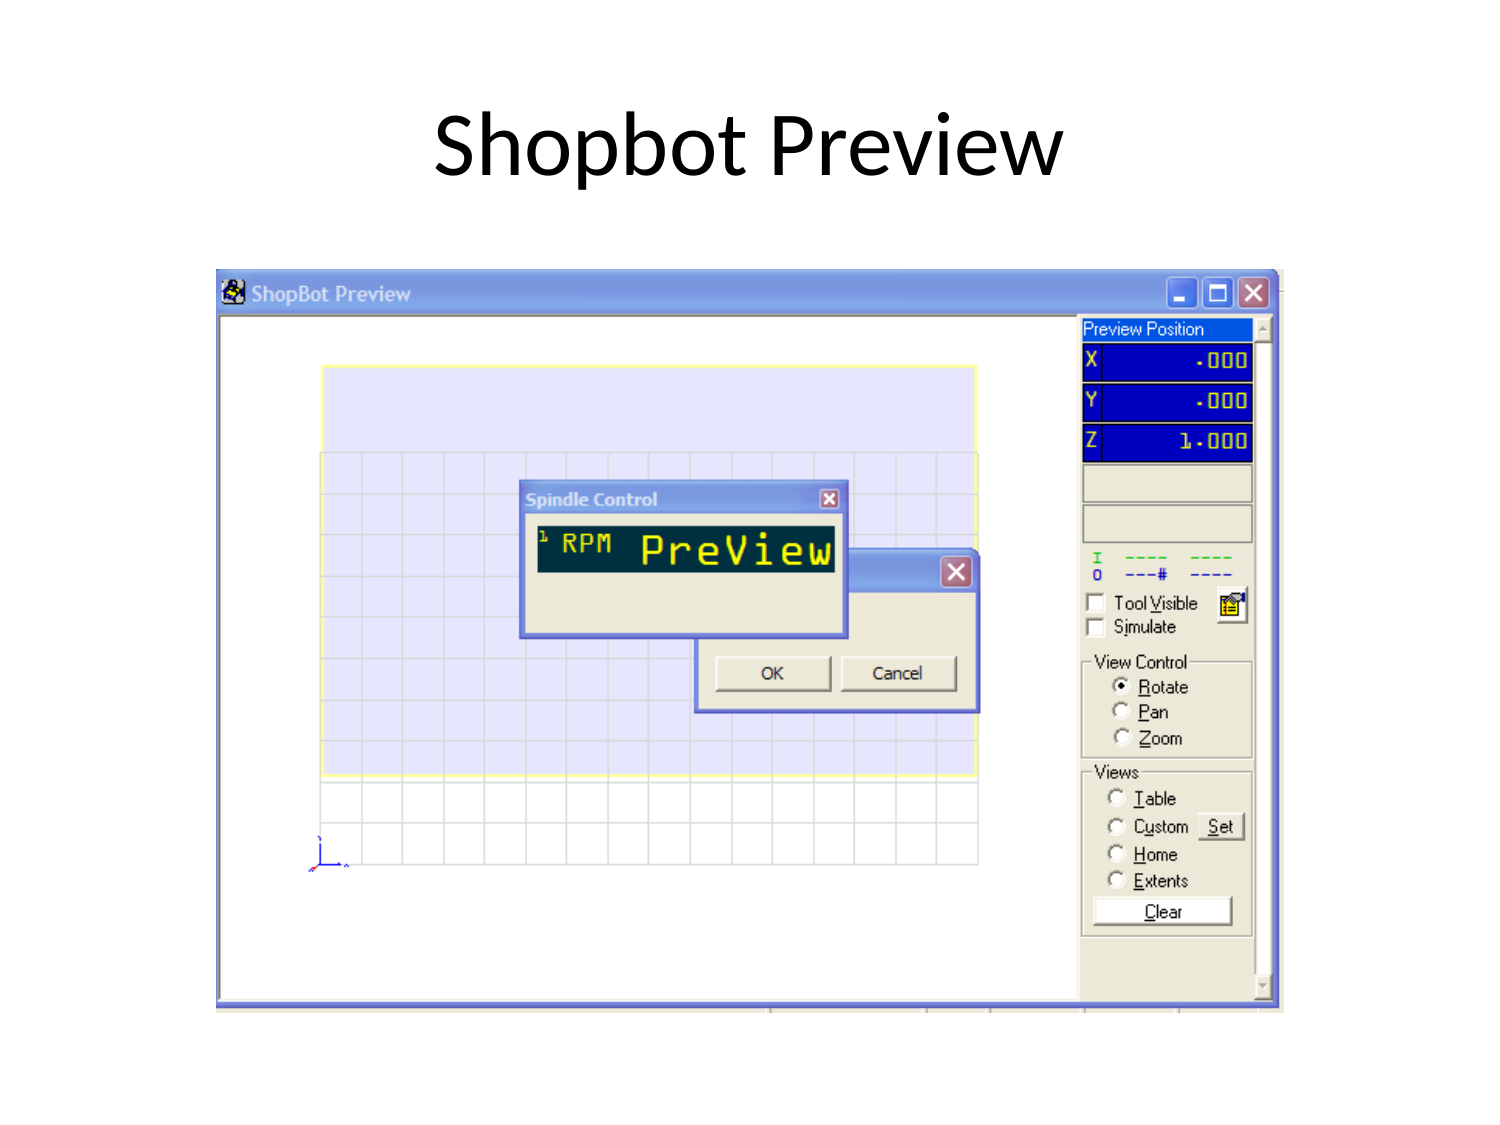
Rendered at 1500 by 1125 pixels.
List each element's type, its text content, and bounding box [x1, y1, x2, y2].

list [216, 269, 1284, 1013]
title Shopbot Preview [75, 45, 1425, 233]
